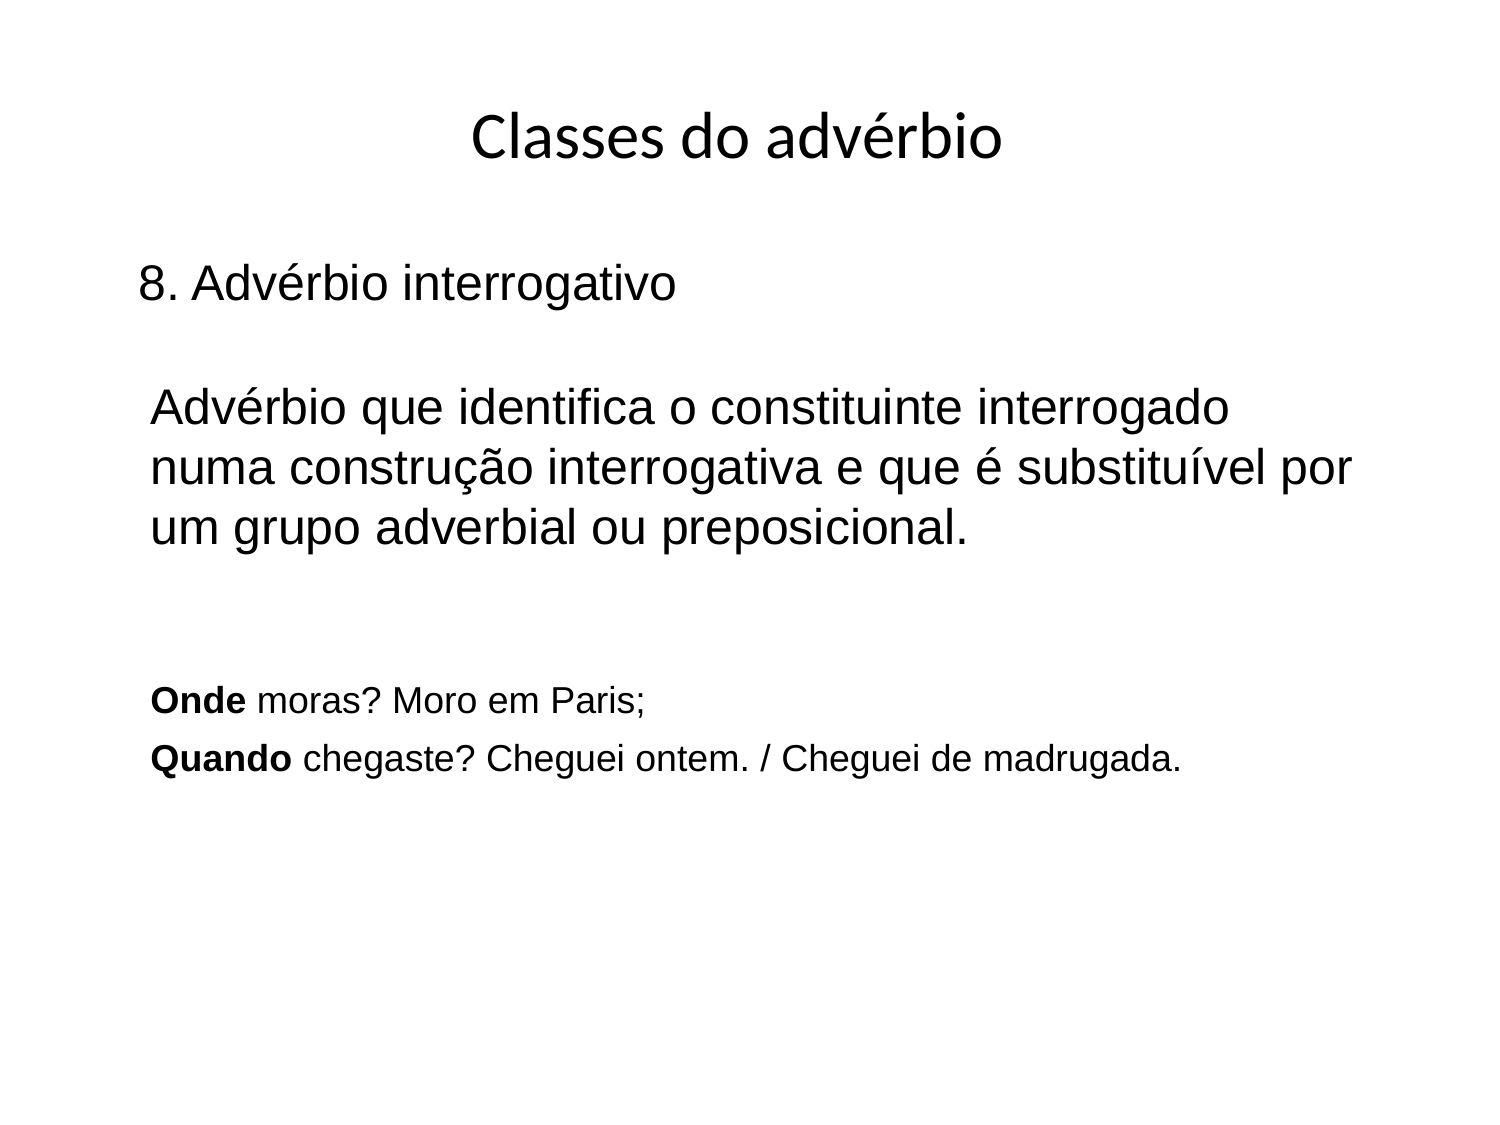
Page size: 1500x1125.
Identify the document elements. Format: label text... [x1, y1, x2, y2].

text_box Classes do advérbio [395, 84, 1081, 180]
text_box Onde moras? Moro em Paris; Quando chegaste? Cheguei ontem. / Cheguei de madrugada. [135, 668, 1400, 786]
text_box Advérbio que identifica o constituinte interrogado numa construção interrogativa e que é substituível por um grupo adverbial ou preposicional. [135, 366, 1376, 562]
text_box 8. Advérbio interrogativo [123, 243, 1294, 319]
